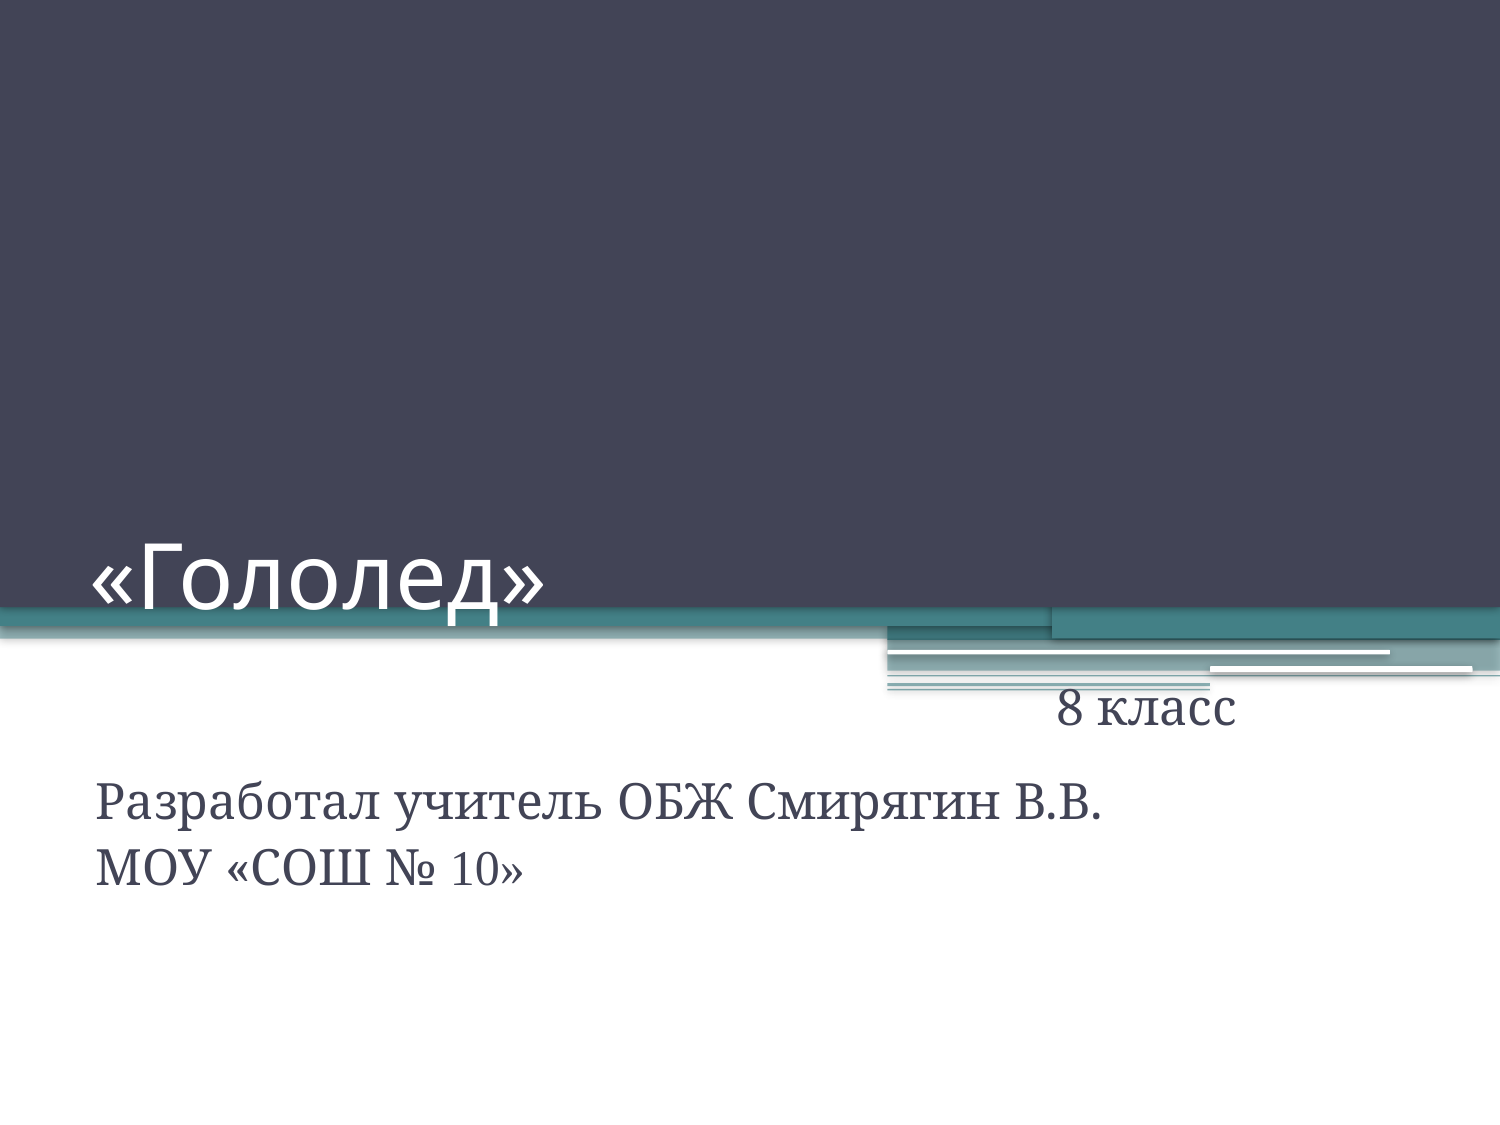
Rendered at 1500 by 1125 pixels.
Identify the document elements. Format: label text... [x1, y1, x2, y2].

text_box 8 класс [1031, 667, 1422, 809]
title «Гололед» [75, 394, 1463, 636]
subtitle Разработал учитель ОБЖ Смирягин В.В. МОУ «СОШ № 10» [70, 761, 1282, 1050]
